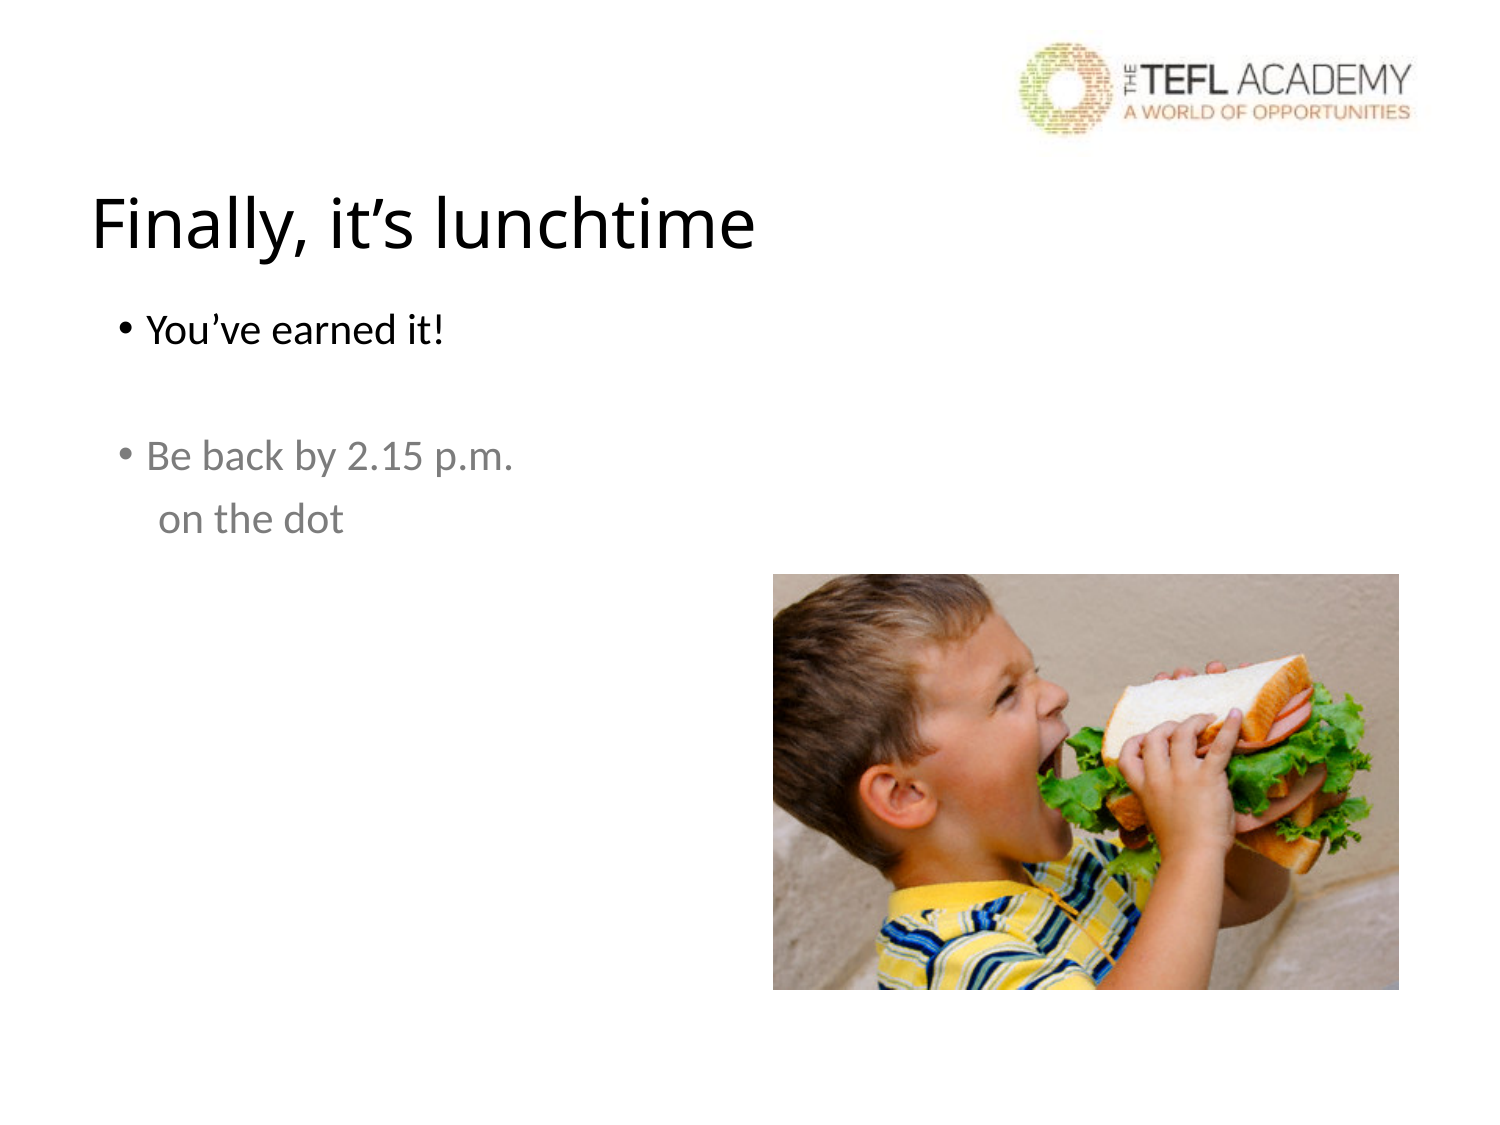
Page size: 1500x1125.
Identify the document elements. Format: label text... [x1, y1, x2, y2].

title Finally, it’s lunchtime [75, 90, 1425, 363]
list You’ve earned it! Be back by 2.15 p.m. on the dot [103, 299, 1397, 1014]
picture [773, 574, 1399, 990]
picture [1002, 30, 1446, 157]
